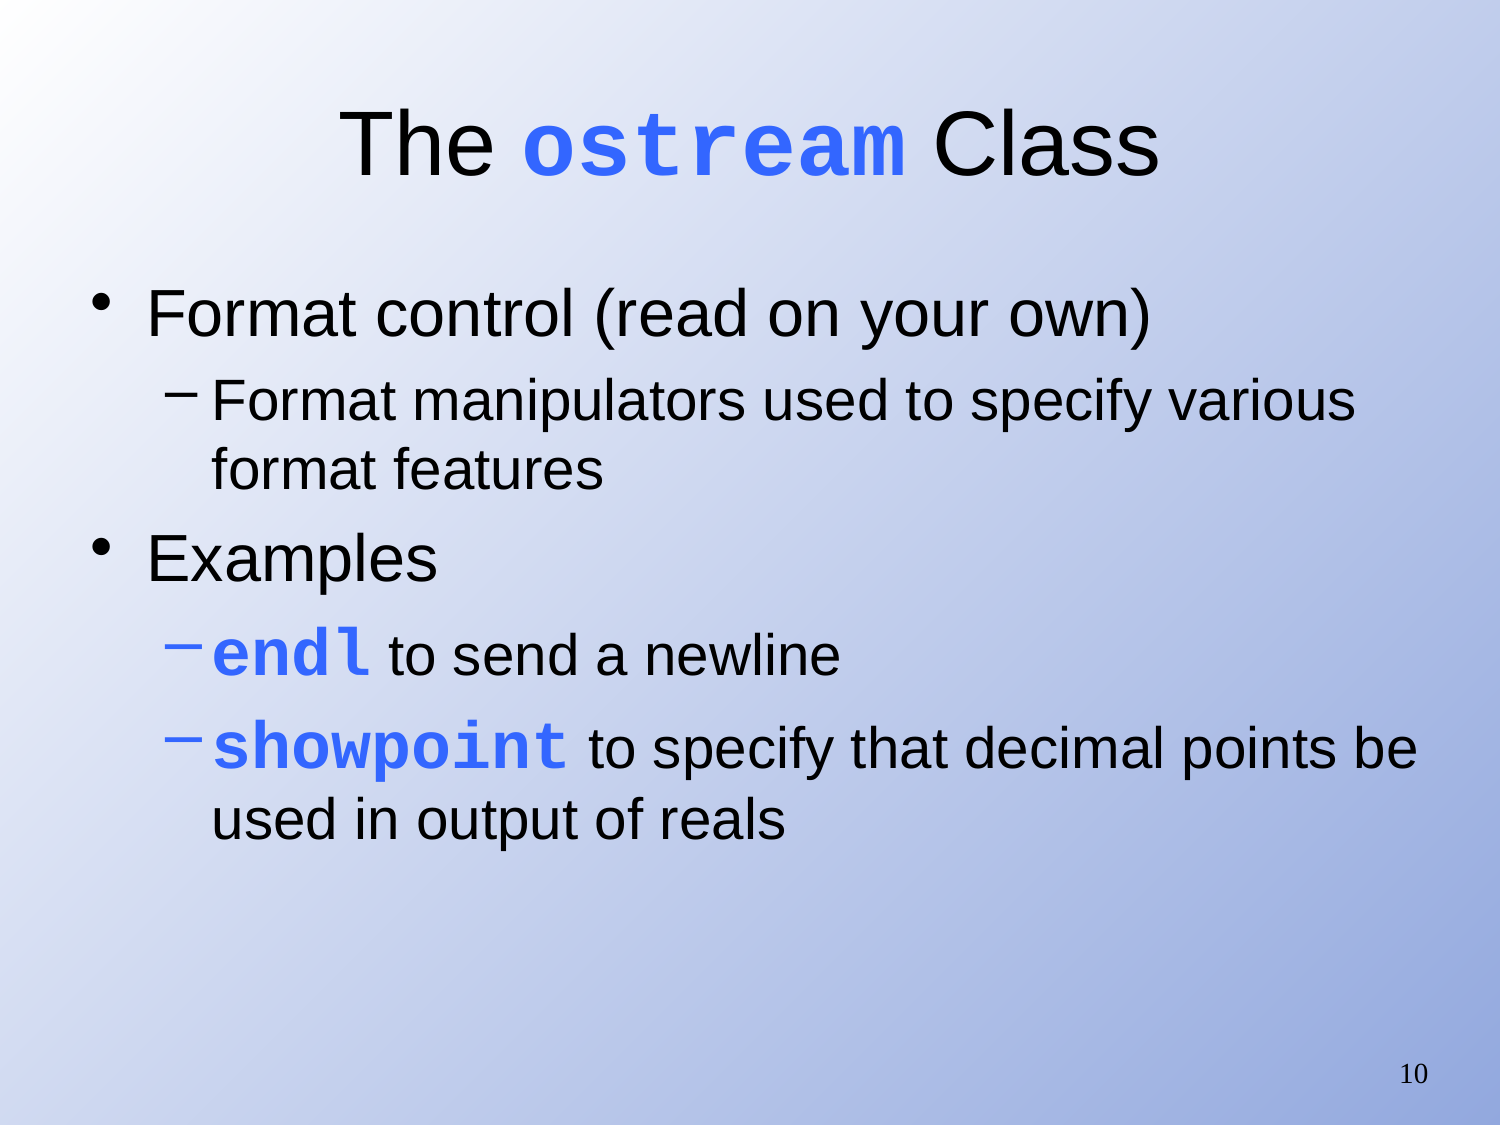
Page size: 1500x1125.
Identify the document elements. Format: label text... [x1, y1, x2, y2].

title The ostream Class [75, 45, 1425, 233]
slide_number 10 [1093, 1046, 1444, 1125]
list Format control (read on your own) Format manipulators used to specify various format features Examples endl to send a newline showpoint to specify that decimal points be used in output of reals [75, 262, 1500, 1041]
